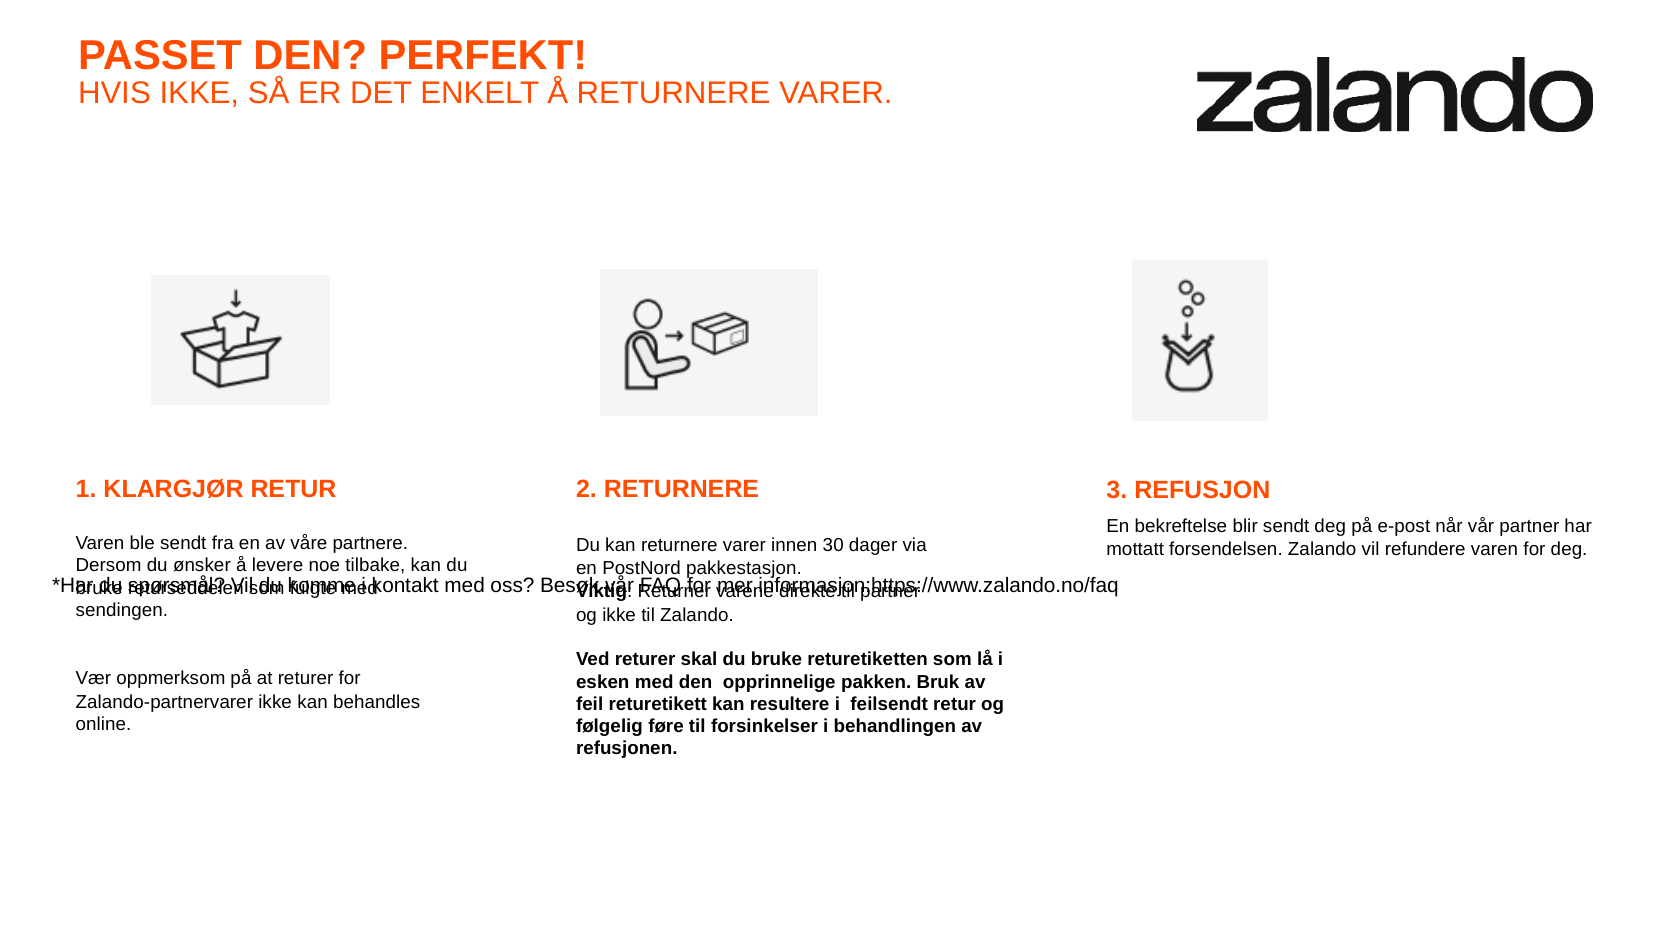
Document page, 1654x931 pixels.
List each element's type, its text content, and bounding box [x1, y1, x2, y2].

text_box *Har du spørsmål? Vil du komme i kontakt med oss? Besøk vår FAQ for mer informasjon:https://www.zalando.no/faq [37, 564, 1552, 931]
picture [151, 275, 331, 406]
text_box PASSET DEN? PERFEKT! HVIS IKKE, SÅ ER DET ENKELT Å RETURNERE VARER. [75, 27, 1564, 218]
text_box 1. KLARGJØR RETUR Varen ble sendt fra en av våre partnere. Dersom du ønsker å levere noe tilbake, kan du bruke returseddelen som fulgte med sendingen. Vær oppmerksom på at returer for Zalando-partnervarer ikke kan behandles online. [60, 464, 489, 564]
text_box 2. RETURNERE Du kan returnere varer innen 30 dager via en PostNord pakkestasjon. Viktig: Returner varene direkte til partner og ikke til Zalando. Ved returer skal du bruke returetiketten som lå i esken med den opprinnelige pakken. Bruk av feil returetikett kan resultere i feilsendt retur og følgelig føre til forsinkelser i behandlingen av refusjonen. [561, 465, 1029, 564]
picture [1131, 259, 1268, 421]
picture [1197, 57, 1593, 132]
picture [599, 269, 818, 416]
text_box 3. REFUSJON En bekreftelse blir sendt deg på e-post når vår partner har mottatt forsendelsen. Zalando vil refundere varen for deg. [1091, 465, 1646, 743]
